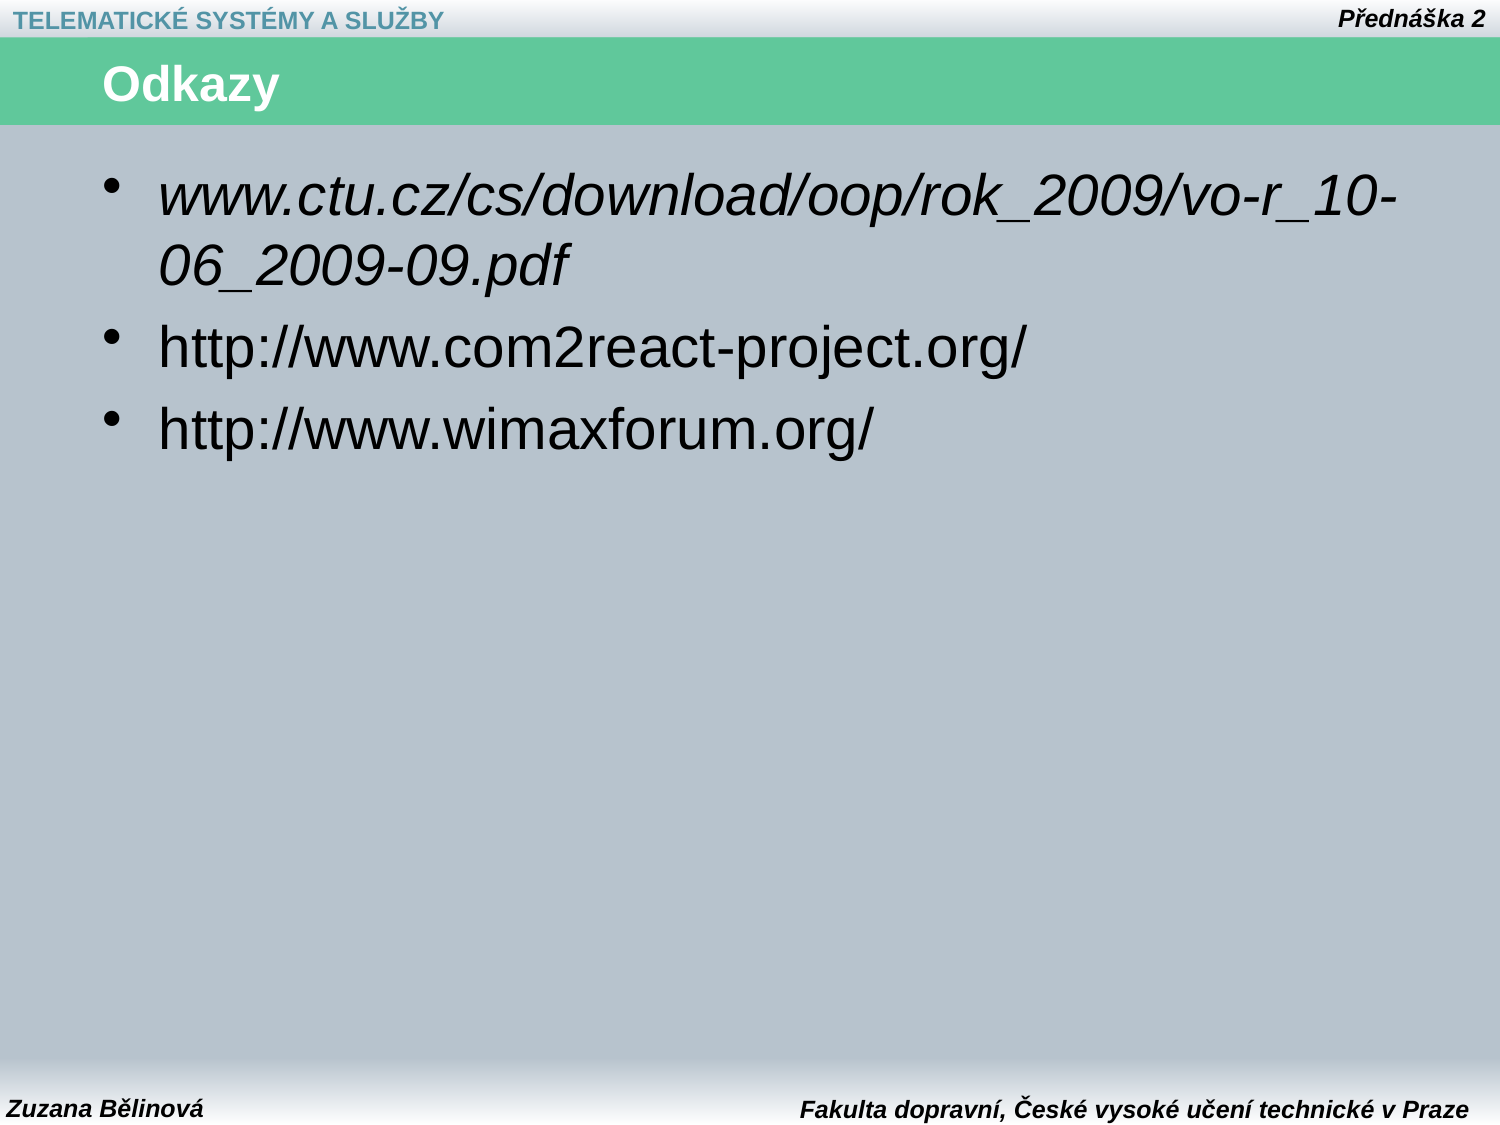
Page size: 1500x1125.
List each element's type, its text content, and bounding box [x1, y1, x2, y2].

list www.ctu.cz/cs/download/oop/rok_2009/vo-r_10-06_2009-09.pdf http://www.com2react-project.org/ http://www.wimaxforum.org/ [87, 149, 1460, 1059]
title Odkazy [87, 37, 1500, 126]
